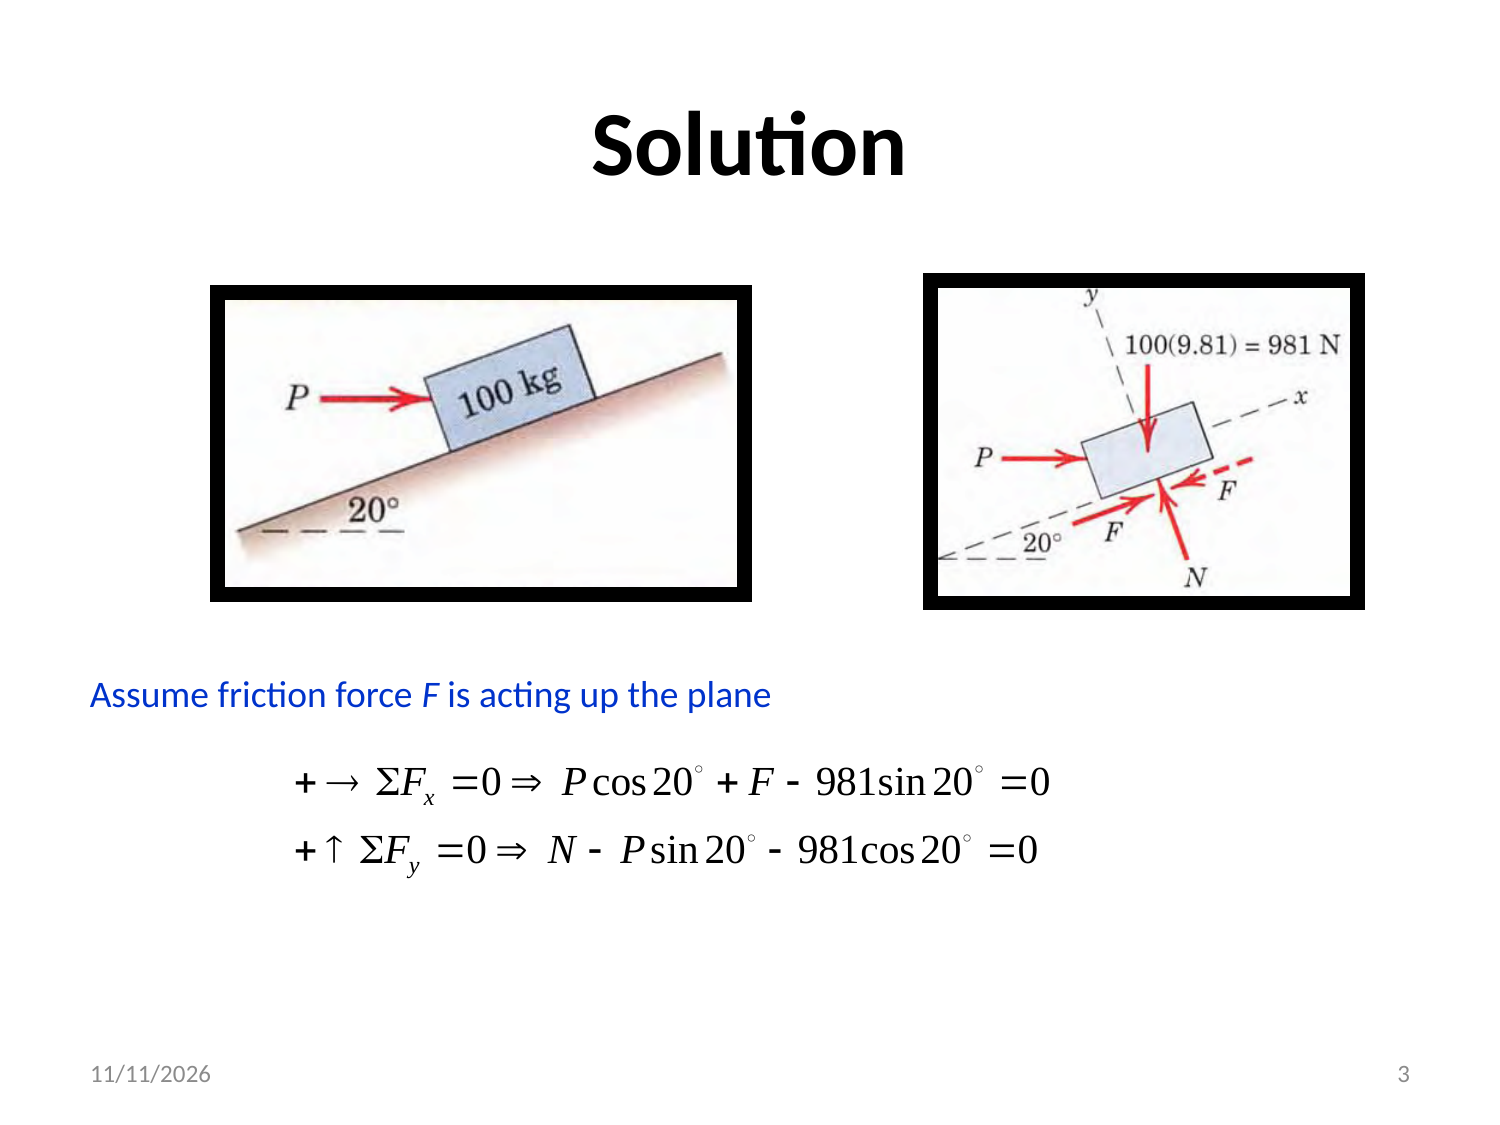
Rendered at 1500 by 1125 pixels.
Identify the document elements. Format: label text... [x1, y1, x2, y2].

title Solution [75, 45, 1425, 233]
text_box Assume friction force F is acting up the plane [75, 662, 863, 723]
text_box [287, 749, 1057, 888]
picture [937, 287, 1351, 596]
slide_number 3 [1074, 1042, 1425, 1103]
picture [224, 299, 738, 588]
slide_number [75, 1042, 425, 1103]
